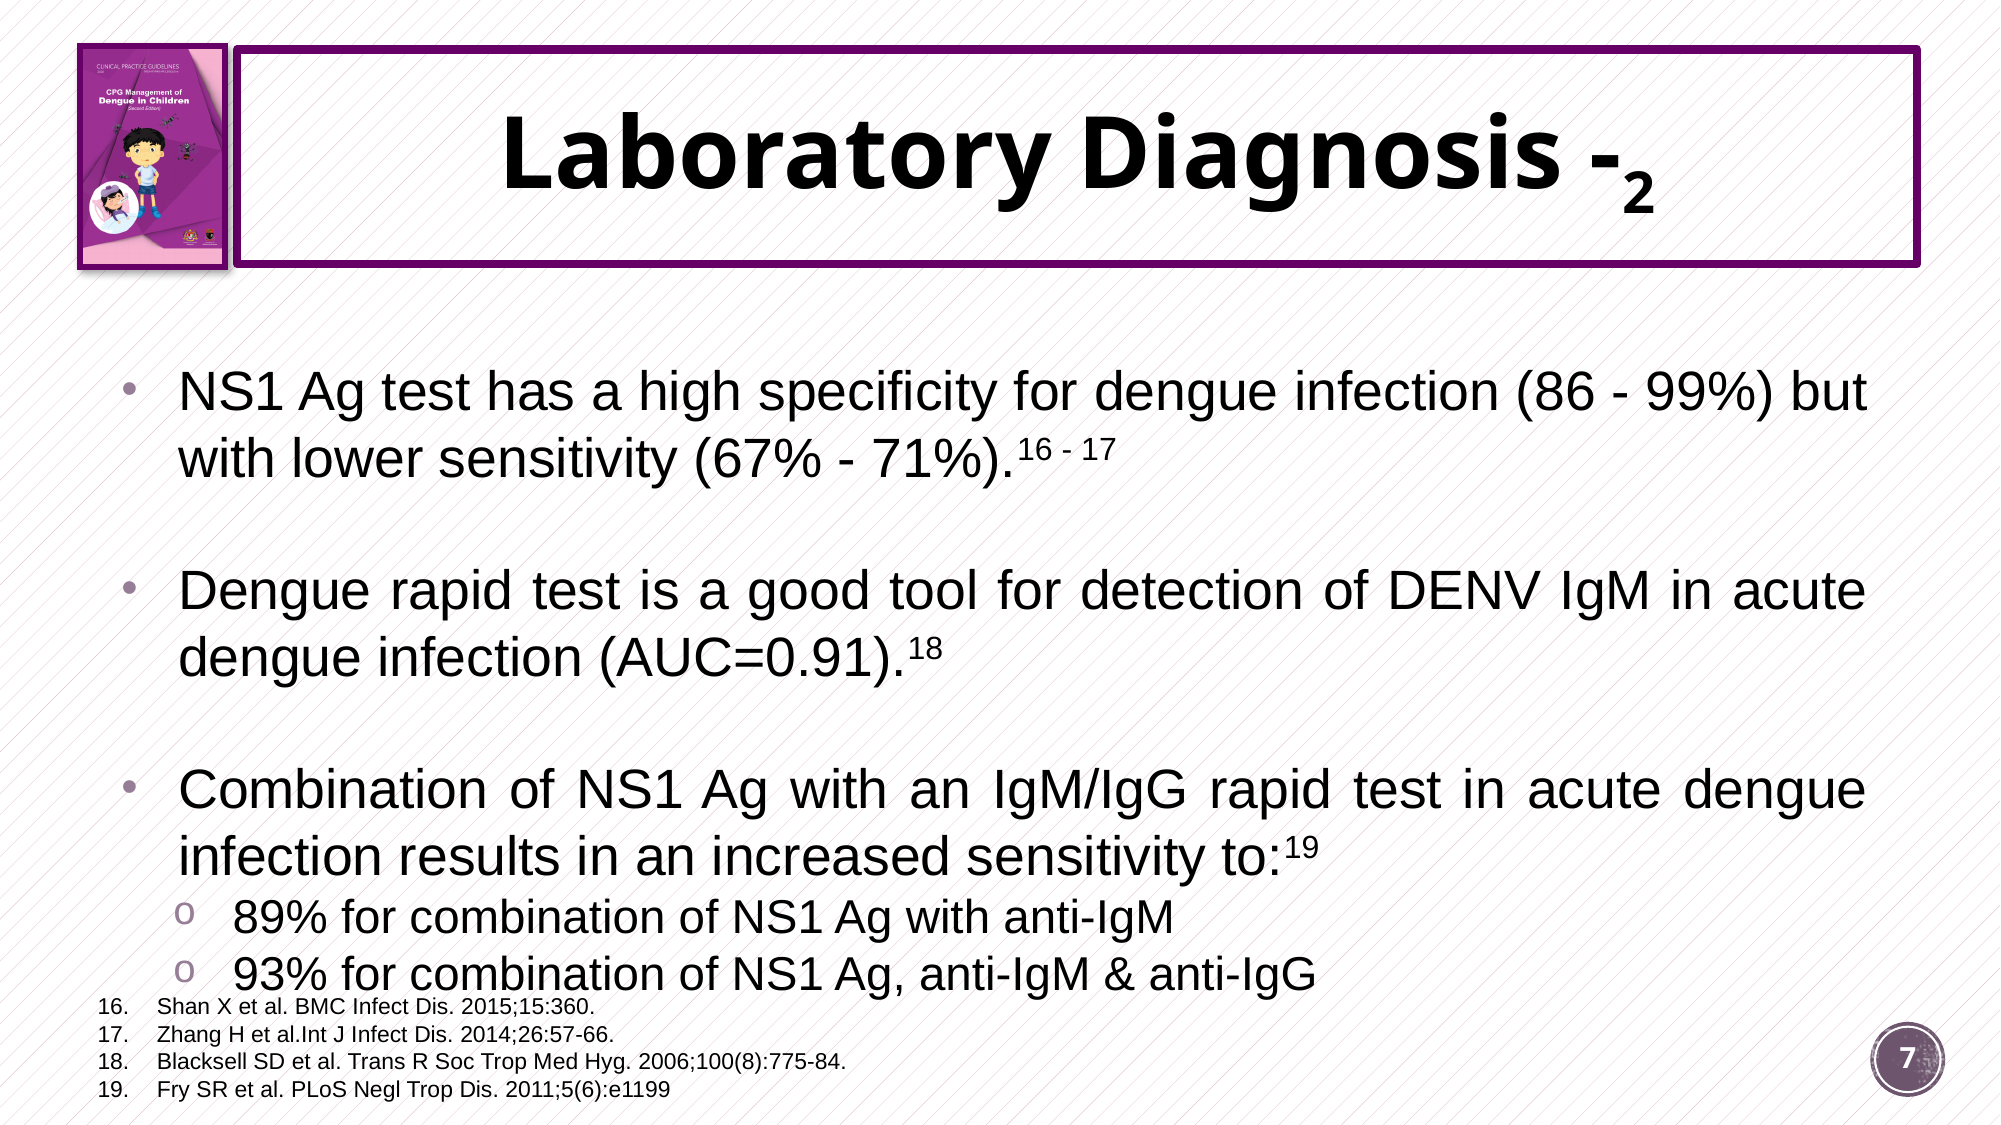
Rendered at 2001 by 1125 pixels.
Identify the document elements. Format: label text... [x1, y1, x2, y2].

text_box Shan X et al. BMC Infect Dis. 2015;15:360. Zhang H et al.Int J Infect Dis. 2014;26:57-66. Blacksell SD et al. Trans R Soc Trop Med Hyg. 2006;100(8):775-84. Fry SR et al. PLoS Negl Trop Dis. 2011;5(6):e1199 [82, 981, 1829, 1113]
slide_number 7 [1855, 1028, 1961, 1089]
list NS1 Ag test has a high specificity for dengue infection (86 - 99%) but with lower sensitivity (67% - 71%).16 - 17 Dengue rapid test is a good tool for detection of DENV IgM in acute dengue infection (AUC=0.91).18 Combination of NS1 Ag with an IgM/IgG rapid test in acute dengue infection results in an increased sensitivity to:19 89% for combination of NS1 Ag with anti-IgM 93% for combination of NS1 Ag, anti-IgM & anti-IgG [106, 348, 1885, 1013]
picture [83, 49, 222, 264]
text_box Laboratory Diagnosis -2 [237, 49, 1918, 264]
